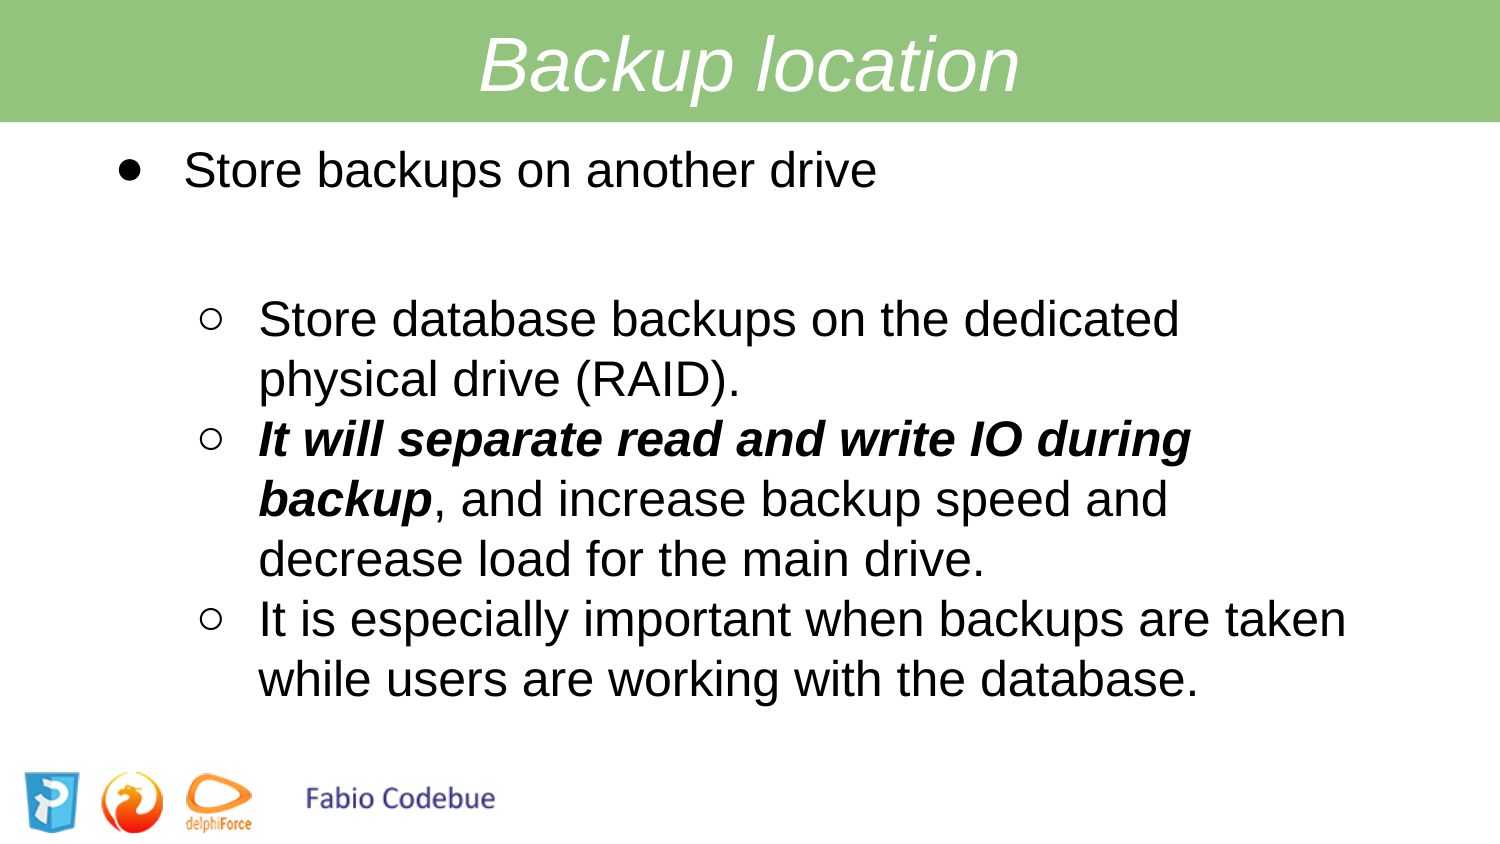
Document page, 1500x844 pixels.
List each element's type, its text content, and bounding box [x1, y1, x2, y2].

picture [0, 123, 1500, 844]
list Store backups on another drive Store database backups on the dedicated physical drive (RAID). It will separate read and write IO during backup, and increase backup speed and decrease load for the main drive. It is especially important when backups are taken while users are working with the database. [93, 123, 1387, 738]
text_box Backup location [0, 0, 1500, 123]
